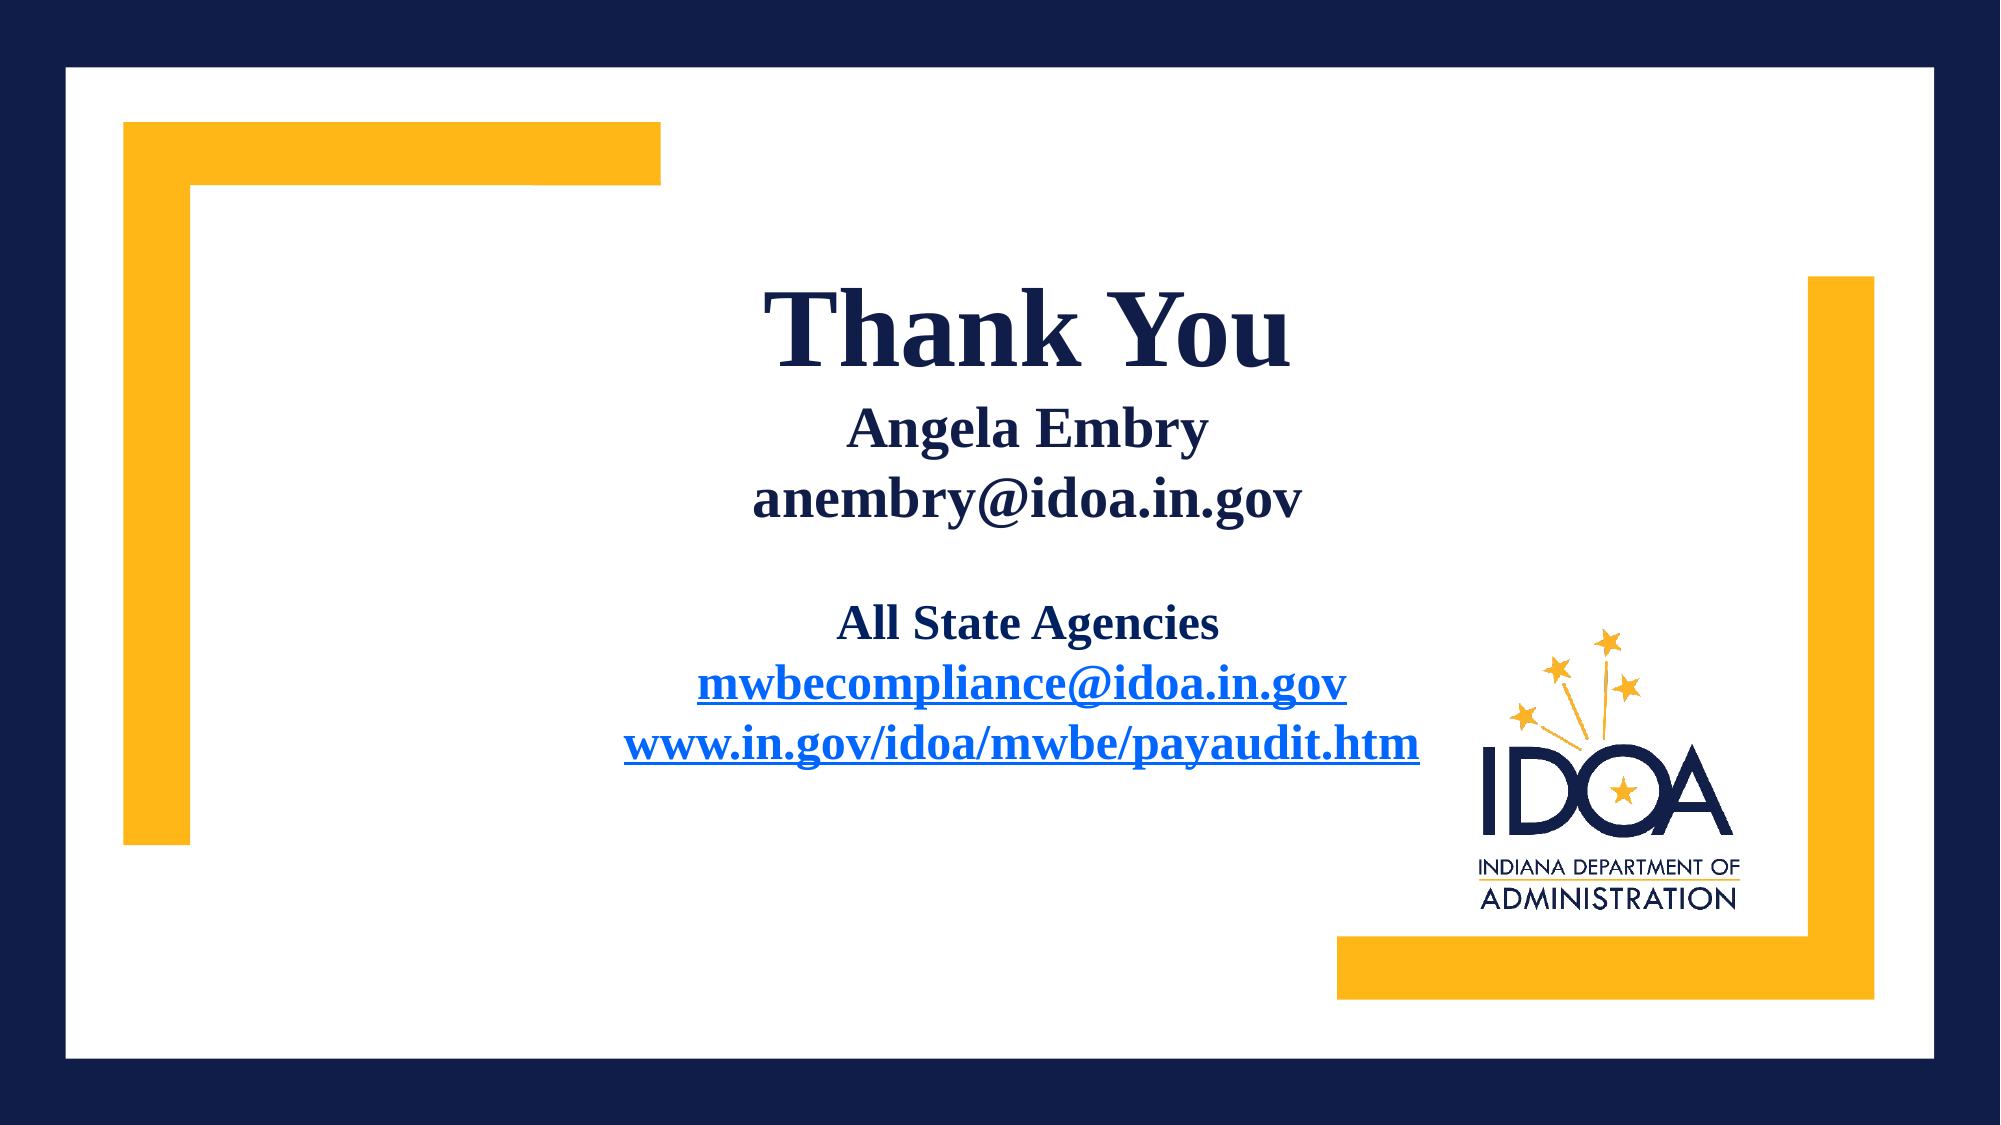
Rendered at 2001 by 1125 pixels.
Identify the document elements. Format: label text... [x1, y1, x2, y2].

title Thank You Angela Embry anembry@idoa.in.gov All State Agencies mwbecompliance@idoa.in.gov www.in.gov/idoa/mwbe/payaudit.htm [382, 288, 1618, 837]
picture [1412, 599, 1800, 987]
